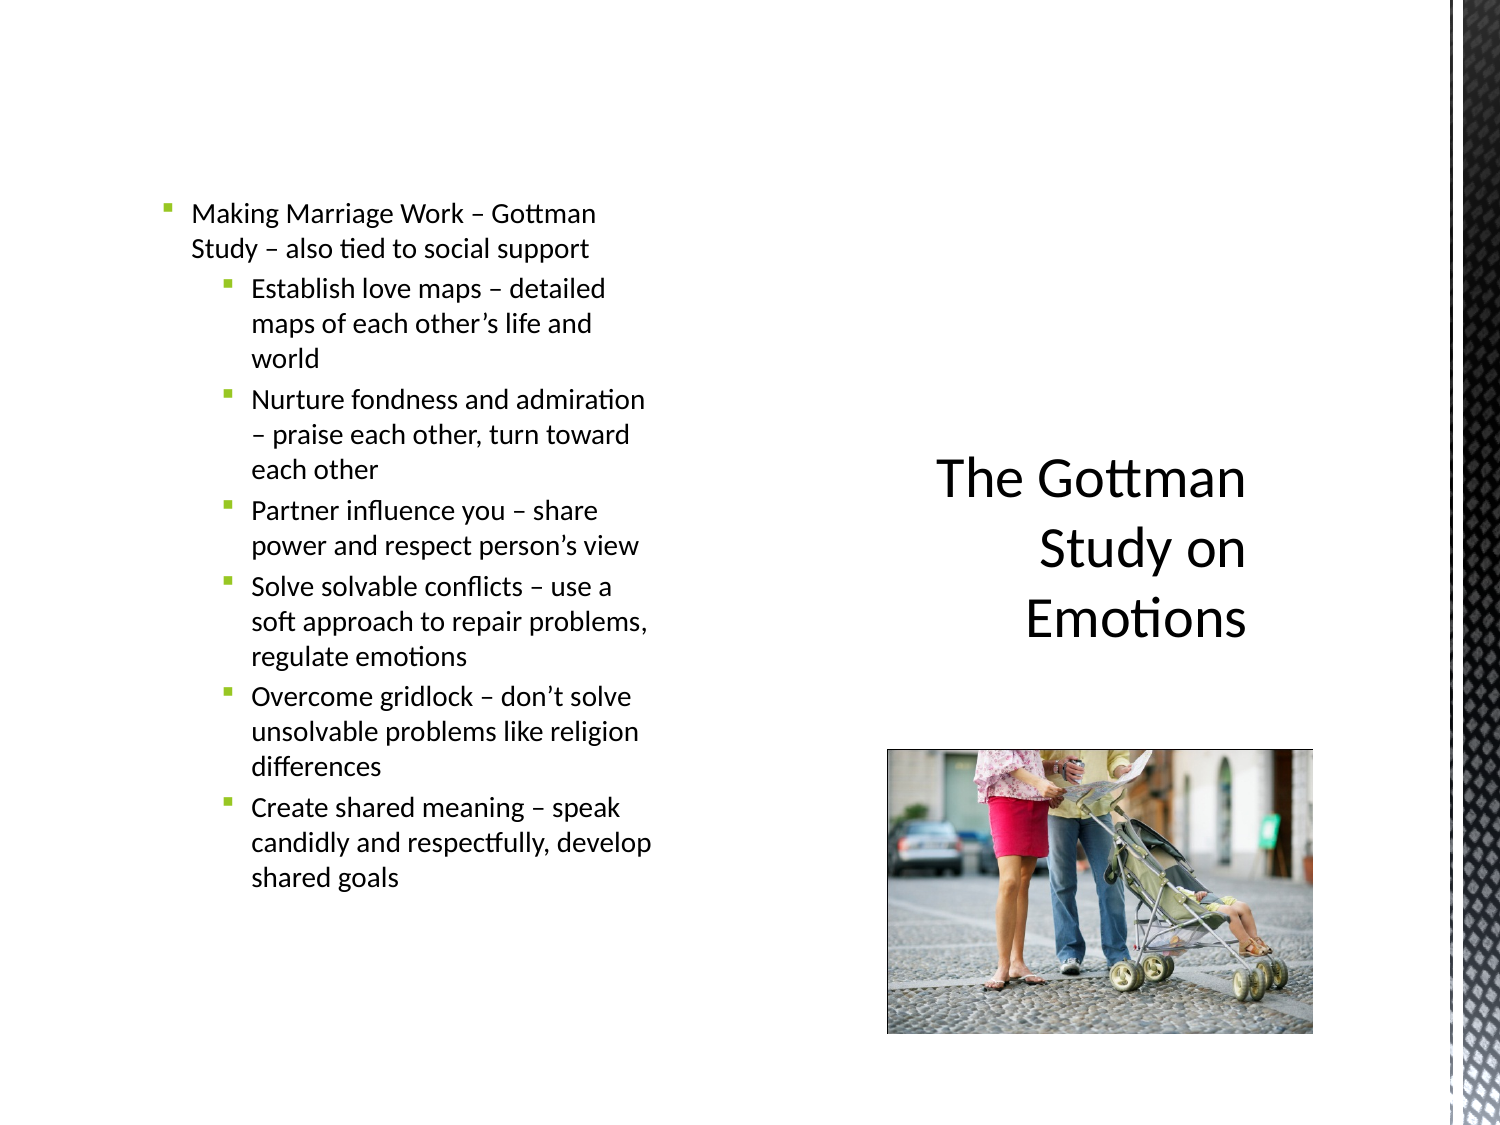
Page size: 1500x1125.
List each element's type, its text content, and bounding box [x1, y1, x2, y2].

picture [1447, 0, 1500, 1125]
title The Gottman Study on Emotions [800, 75, 1263, 1013]
list Making Marriage Work – Gottman Study – also tied to social support Establish love maps – detailed maps of each other’s life and world Nurture fondness and admiration – praise each other, turn toward each other Partner influence you – share power and respect person’s view Solve solvable conflicts – use a soft approach to repair problems, regulate emotions Overcome gridlock – don’t solve unsolvable problems like religion differences Create shared meaning – speak candidly and respectfully, develop shared goals [75, 75, 675, 1013]
picture [887, 749, 1313, 1034]
